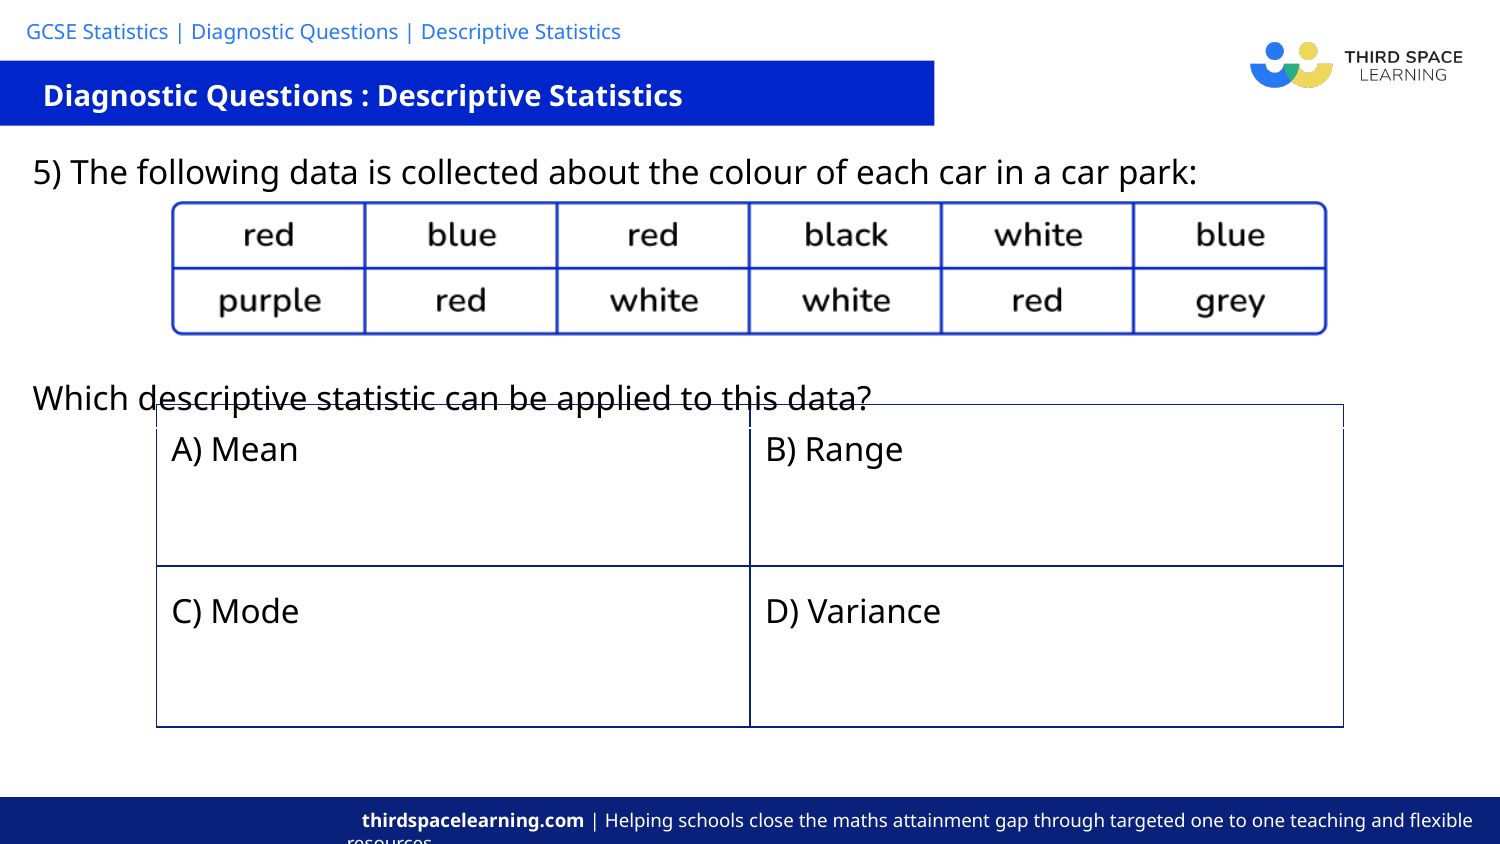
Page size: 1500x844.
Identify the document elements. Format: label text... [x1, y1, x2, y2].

picture [171, 200, 1329, 338]
table_header A) Mean [157, 429, 749, 565]
table_header 5) The following data is collected about the colour of each car in a car park: Which descriptive statistic can be applied to this data? [19, 142, 1459, 427]
picture [1250, 33, 1465, 99]
text_box Diagnostic Questions : Descriptive Statistics [27, 61, 880, 127]
table_header B) Range [751, 429, 1343, 565]
table_cell C) Mode [157, 567, 749, 726]
table_cell D) Variance [751, 567, 1343, 726]
